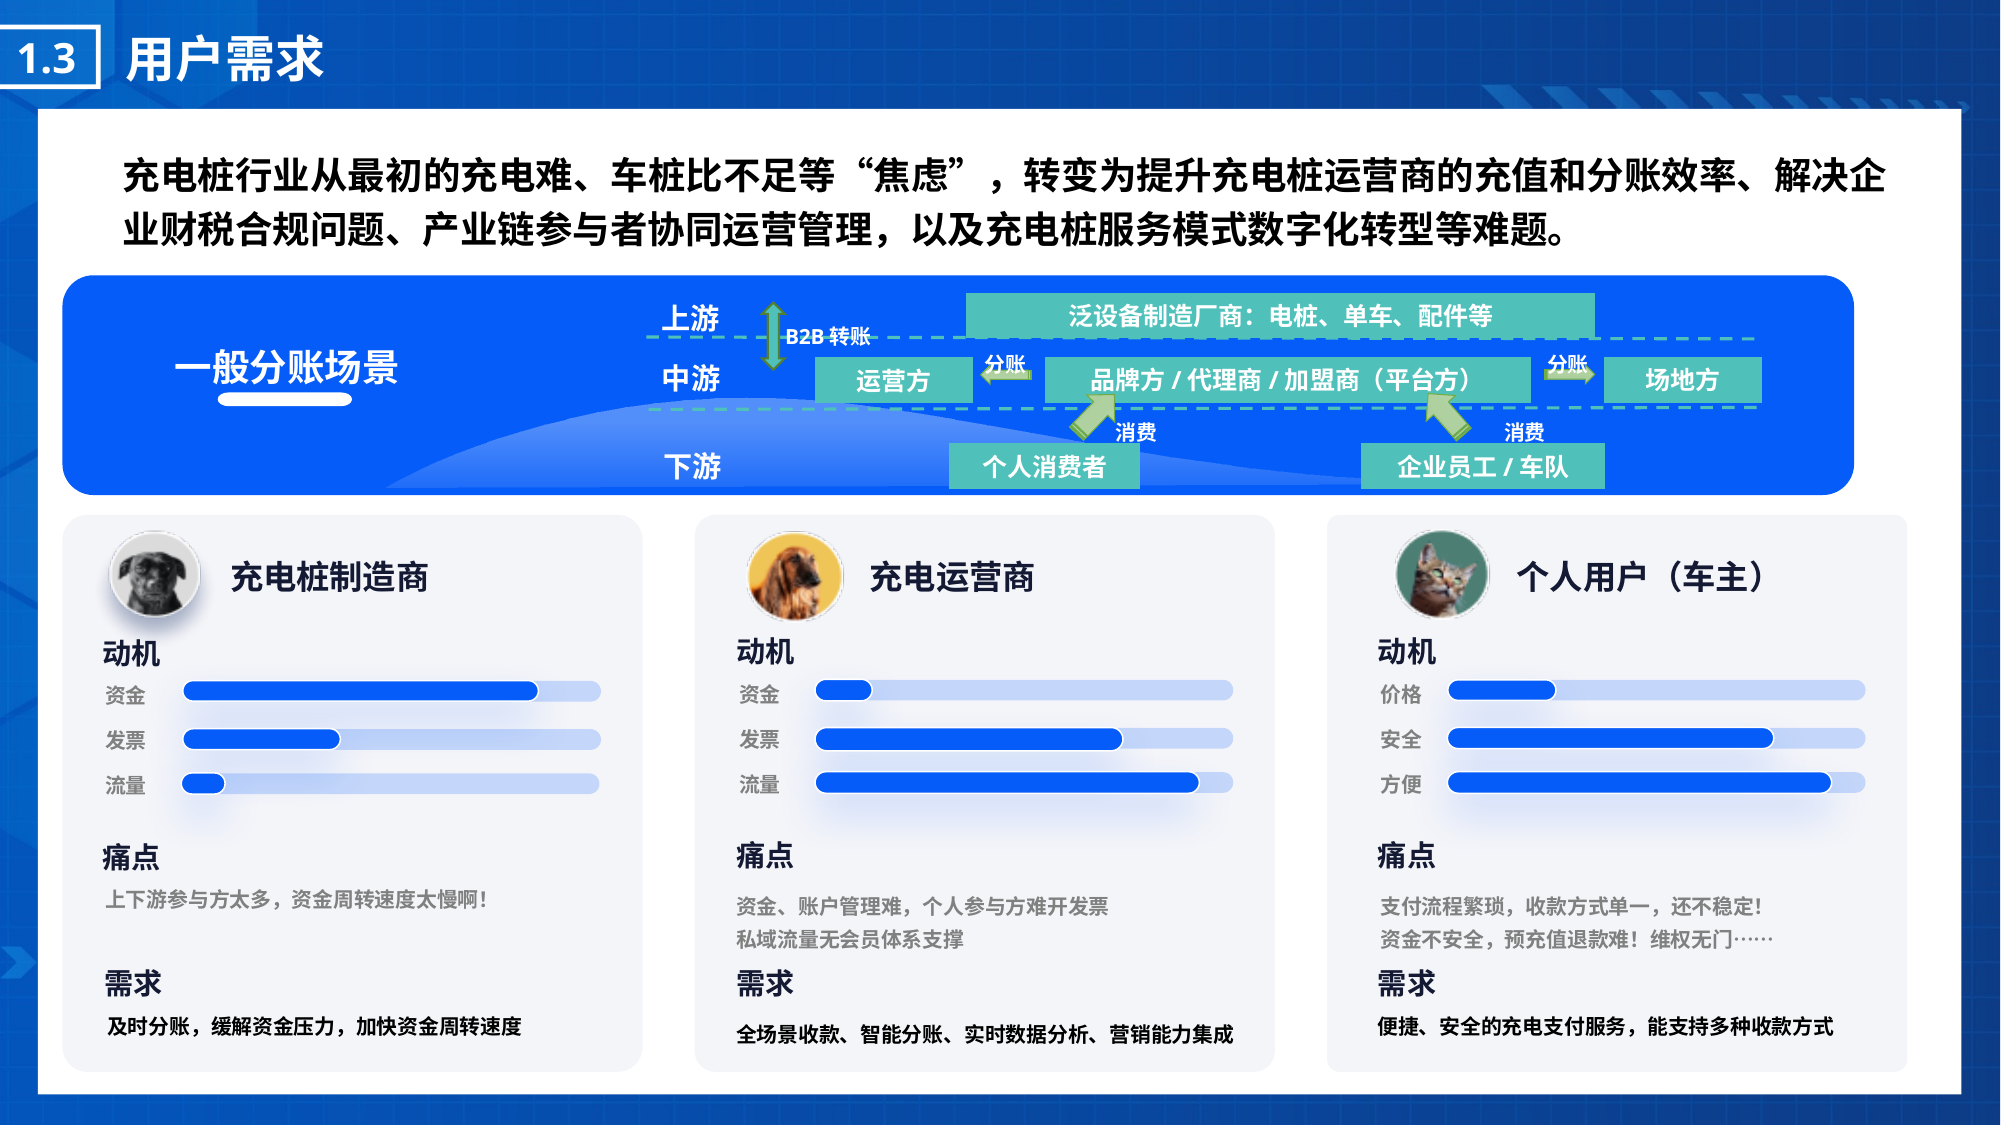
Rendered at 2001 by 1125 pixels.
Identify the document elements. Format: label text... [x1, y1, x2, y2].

text_box 充电桩行业从最初的充电难、车桩比不足等“焦虑”，转变为提升充电桩运营商的充值和分账效率、解决企业财税合规问题、产业链参与者协同运营管理，以及充电桩服务模式数字化转型等难题。 [107, 135, 1902, 258]
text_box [62, 258, 1928, 496]
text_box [62, 514, 1908, 1072]
text_box 用户需求 [110, 19, 358, 95]
text_box 1.3 [1, 24, 124, 90]
picture [0, 0, 2001, 1125]
